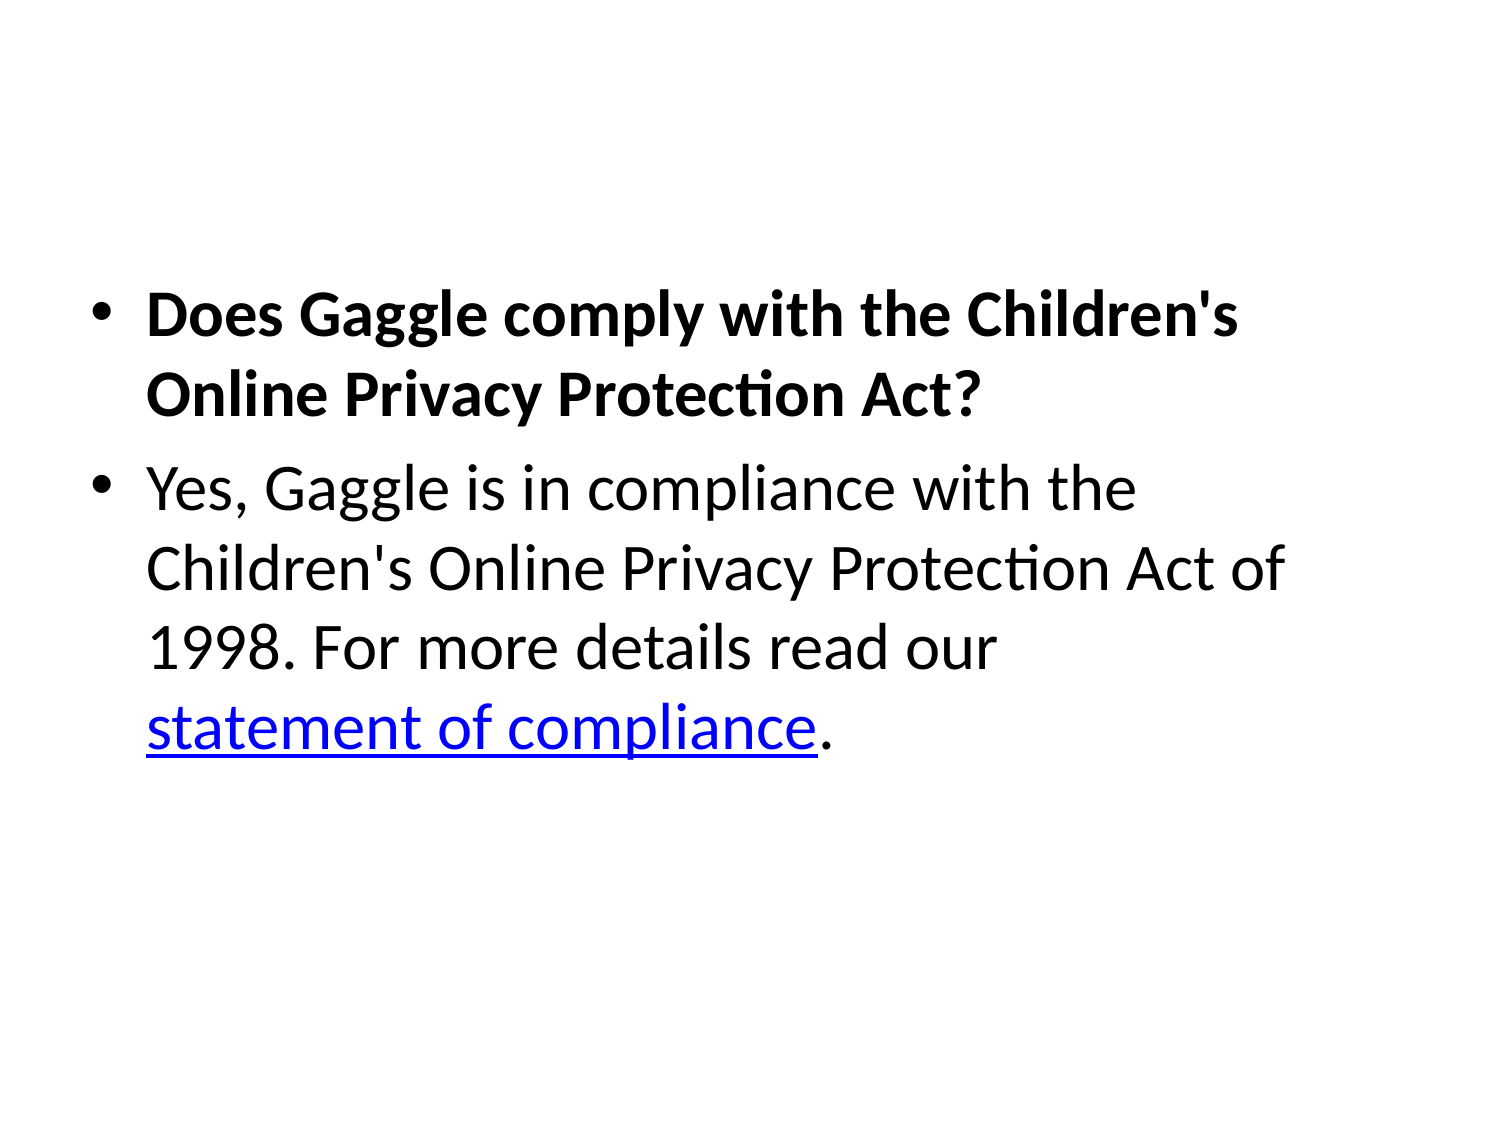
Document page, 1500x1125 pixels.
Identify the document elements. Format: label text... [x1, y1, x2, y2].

list Does Gaggle comply with the Children's Online Privacy Protection Act? Yes, Gaggle is in compliance with the Children's Online Privacy Protection Act of 1998. For more details read our statement of compliance. [75, 262, 1425, 1005]
